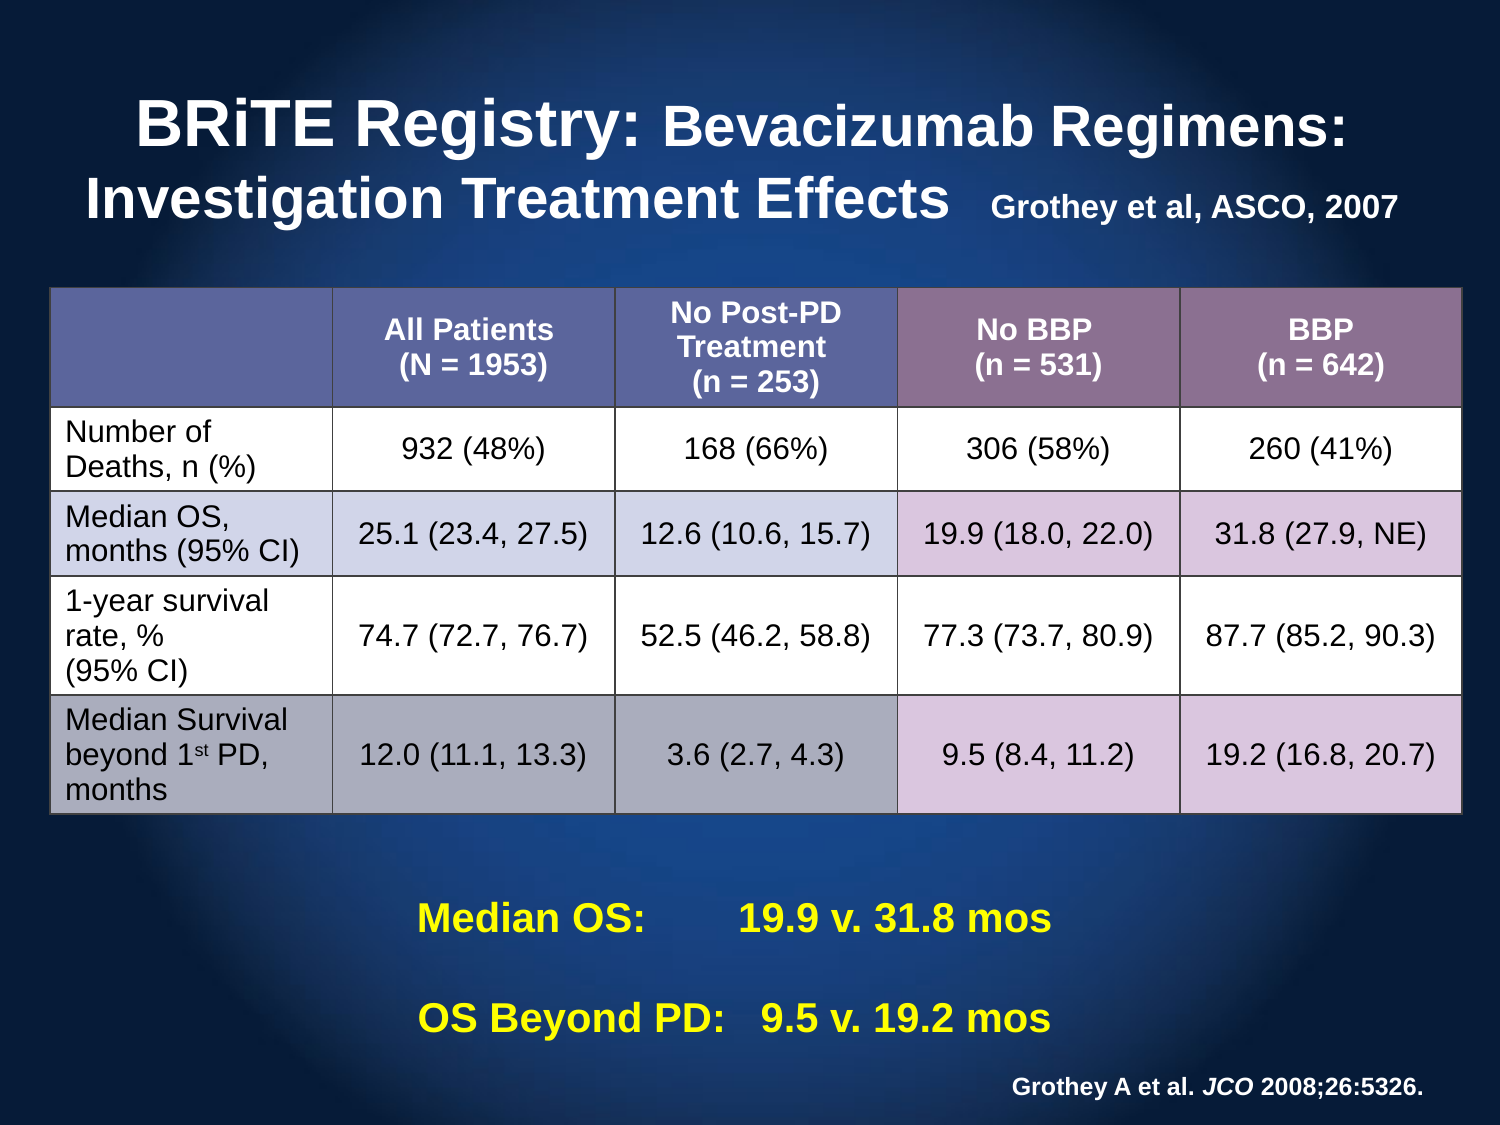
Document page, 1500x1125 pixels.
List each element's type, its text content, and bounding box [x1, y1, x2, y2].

picture [0, 0, 1500, 1125]
table_cell 932 (48%) [333, 408, 614, 490]
table_cell 168 (66%) [616, 408, 897, 490]
table_cell 77.3 (73.7, 80.9) [898, 577, 1179, 694]
text_box Grothey A et al. JCO 2008;26:5326. [962, 1062, 1431, 1108]
table_cell 19.2 (16.8, 20.7) [1181, 696, 1461, 813]
table_header BBP (n = 642) [1181, 288, 1461, 406]
table_cell 31.8 (27.9, NE) [1181, 492, 1461, 575]
table_cell 87.7 (85.2, 90.3) [1181, 577, 1461, 694]
table_cell Median OS, months (95% CI) [51, 492, 332, 575]
text_box Median OS: 19.9 v. 31.8 mos OS Beyond PD: 9.5 v. 19.2 mos [236, 883, 1234, 1049]
table_cell 306 (58%) [898, 408, 1179, 490]
table_cell 12.0 (11.1, 13.3) [333, 696, 614, 813]
table_cell 3.6 (2.7, 4.3) [616, 696, 897, 813]
table_cell 260 (41%) [1181, 408, 1461, 490]
table_cell 1-year survival rate, % (95% CI) [51, 577, 332, 694]
table_cell 12.6 (10.6, 15.7) [616, 492, 897, 575]
table_cell Number of Deaths, n (%) [51, 408, 332, 490]
table_cell 74.7 (72.7, 76.7) [333, 577, 614, 694]
table_header No BBP (n = 531) [898, 288, 1179, 406]
table_cell 25.1 (23.4, 27.5) [333, 492, 614, 575]
table_header All Patients (N = 1953) [333, 288, 614, 406]
table_cell 9.5 (8.4, 11.2) [898, 696, 1179, 813]
table_cell 52.5 (46.2, 58.8) [616, 577, 897, 694]
table_header [51, 288, 332, 406]
table_cell 19.9 (18.0, 22.0) [898, 492, 1179, 575]
table_cell Median Survival beyond 1st PD, months [51, 696, 332, 813]
text_box BRiTE Registry: Bevacizumab Regimens: Investigation Treatment Effects Grothey et al, ASCO, 2007 [74, 56, 1425, 238]
table_header No Post-PD Treatment (n = 253) [616, 288, 897, 406]
